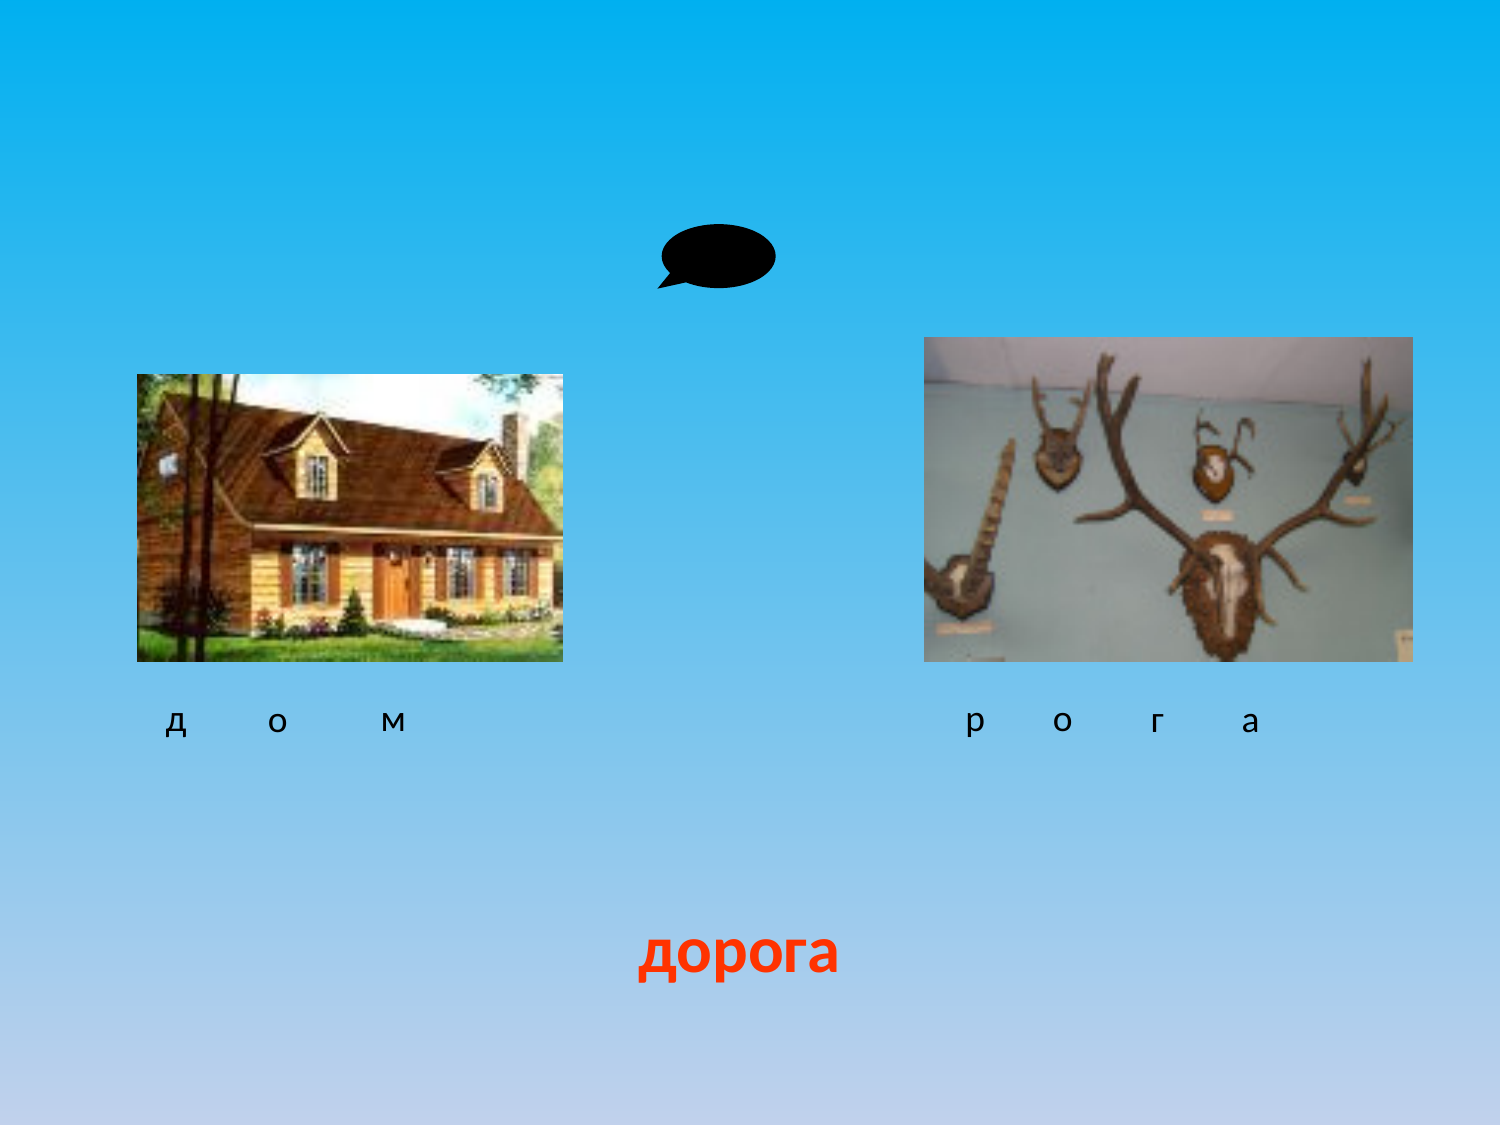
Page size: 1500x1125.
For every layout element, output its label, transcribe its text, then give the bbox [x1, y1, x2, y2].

text_box о [253, 687, 303, 748]
text_box о [1038, 686, 1088, 747]
picture [924, 337, 1413, 662]
picture [137, 374, 563, 662]
text_box р [950, 686, 1000, 747]
text_box м [365, 686, 421, 747]
text_box [659, 224, 775, 288]
text_box дорога [623, 898, 856, 994]
text_box д [150, 686, 202, 747]
text_box г [1135, 687, 1179, 748]
text_box а [1226, 687, 1275, 748]
